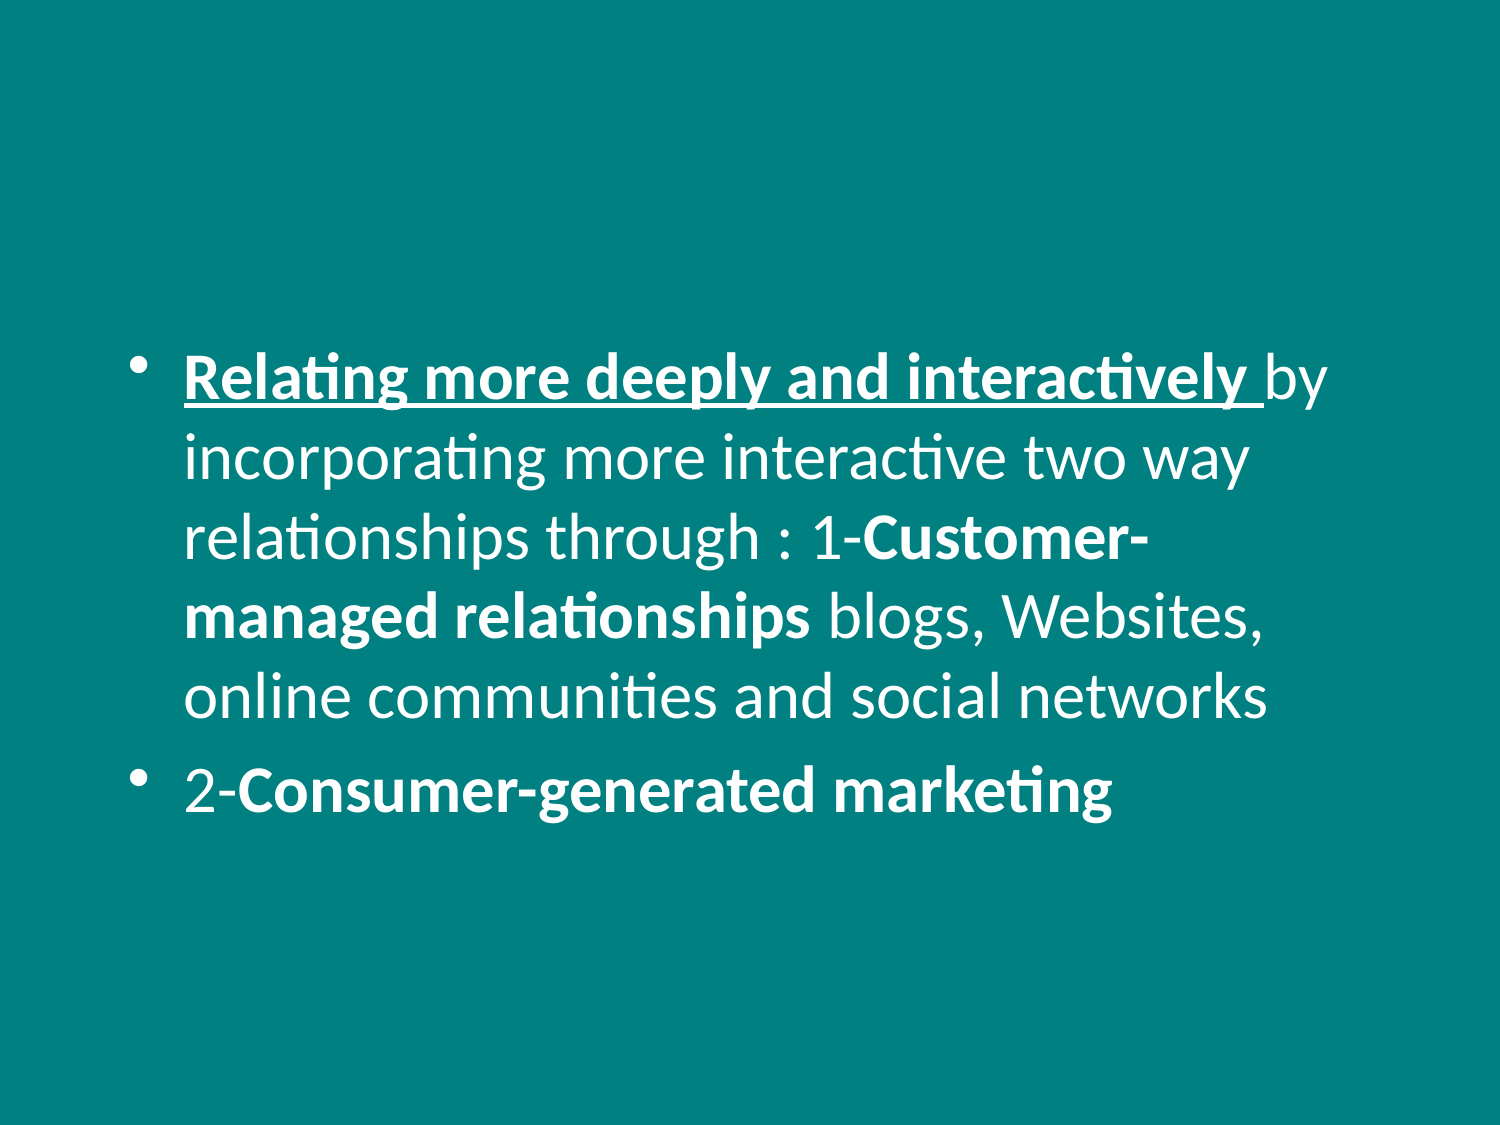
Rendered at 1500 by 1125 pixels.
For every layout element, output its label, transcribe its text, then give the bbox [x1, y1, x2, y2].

list Relating more deeply and interactively by incorporating more interactive two way relationships through : 1-Customer-managed relationships blogs, Websites, online communities and social networks 2-Consumer-generated marketing [112, 324, 1388, 1001]
